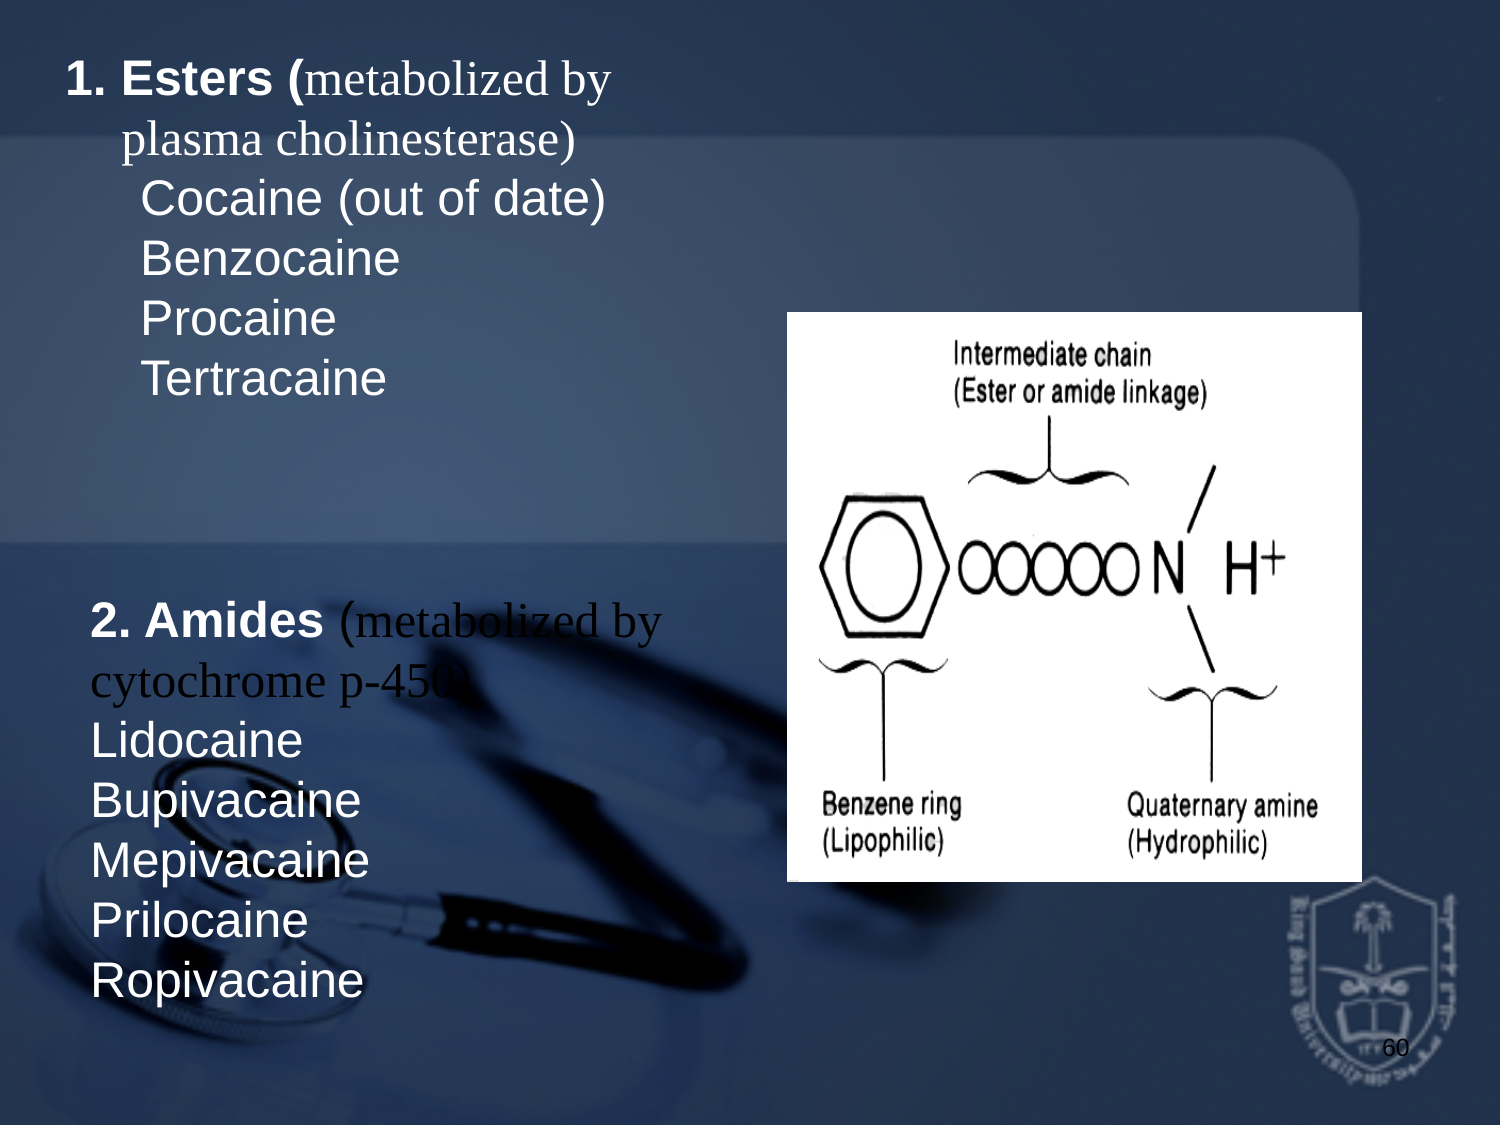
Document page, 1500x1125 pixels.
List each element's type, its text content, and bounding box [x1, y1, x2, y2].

list 1. Esters (metabolized by plasma cholinesterase) Cocaine (out of date) Benzocaine Procaine Tertracaine [50, 37, 750, 691]
slide_number 60 [1074, 1024, 1426, 1103]
picture [0, 0, 1500, 1125]
text_box 2. Amides (metabolized by cytochrome p-450) Lidocaine Bupivacaine Mepivacaine Prilocaine Ropivacaine [75, 580, 700, 1016]
